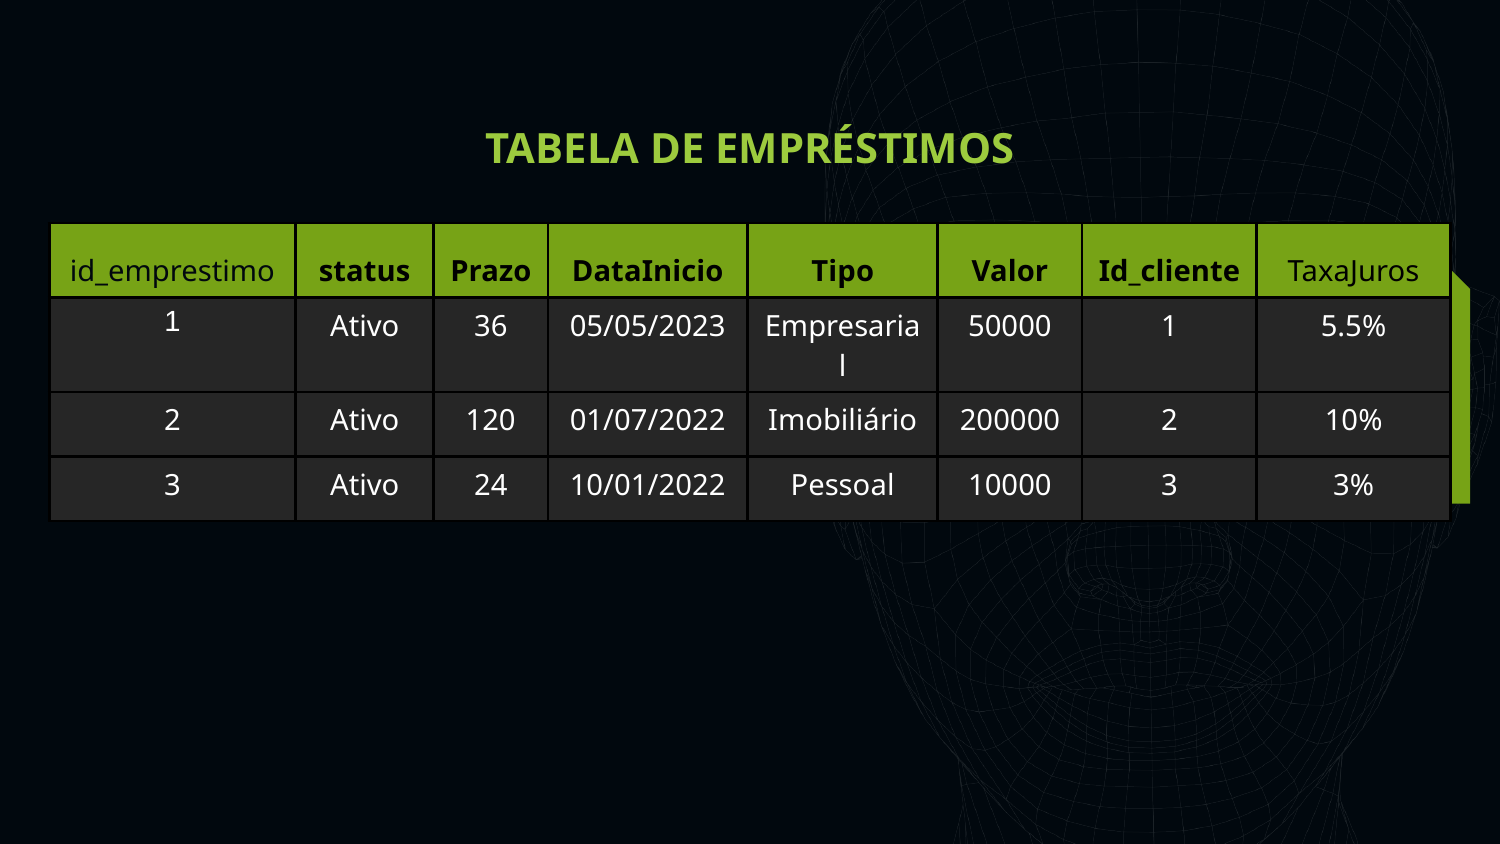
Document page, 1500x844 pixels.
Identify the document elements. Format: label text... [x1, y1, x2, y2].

table_cell Imobiliário [749, 393, 936, 455]
table_header TaxaJuros [1258, 224, 1449, 296]
table_cell Ativo [297, 393, 432, 455]
table_cell 36 [435, 299, 547, 391]
table_cell 01/07/2022 [549, 393, 746, 455]
table_cell Ativo [297, 299, 432, 391]
table_header status [297, 224, 432, 296]
table_cell 3 [1083, 458, 1255, 520]
table_cell 120 [435, 393, 547, 455]
text_box TABELA DE EMPRÉSTIMOS [207, 106, 1293, 187]
table_cell 1 [1083, 299, 1255, 391]
text_box [1452, 270, 1471, 504]
table_cell Empresarial [749, 299, 936, 391]
table_cell 24 [435, 458, 547, 520]
table_cell 200000 [939, 393, 1081, 455]
table_cell 2 [1083, 393, 1255, 455]
table_cell 3 [51, 458, 294, 520]
table_header id_emprestimo [51, 224, 294, 296]
table_header Tipo [749, 224, 936, 296]
table_cell Ativo [297, 458, 432, 520]
table_cell 05/05/2023 [549, 299, 746, 391]
table_cell 1 [51, 299, 294, 391]
table_header Valor [939, 224, 1081, 296]
table_cell 50000 [939, 299, 1081, 391]
table_header Prazo [435, 224, 547, 296]
table_cell 2 [51, 393, 294, 455]
table_cell 10000 [939, 458, 1081, 520]
table_cell 10/01/2022 [549, 458, 746, 520]
table_header Id_cliente [1083, 224, 1255, 296]
table_cell 10% [1258, 393, 1449, 455]
table_cell 3% [1258, 458, 1449, 520]
table_cell Pessoal [749, 458, 936, 520]
table_cell 5.5% [1258, 299, 1449, 391]
table_header DataInicio [549, 224, 746, 296]
